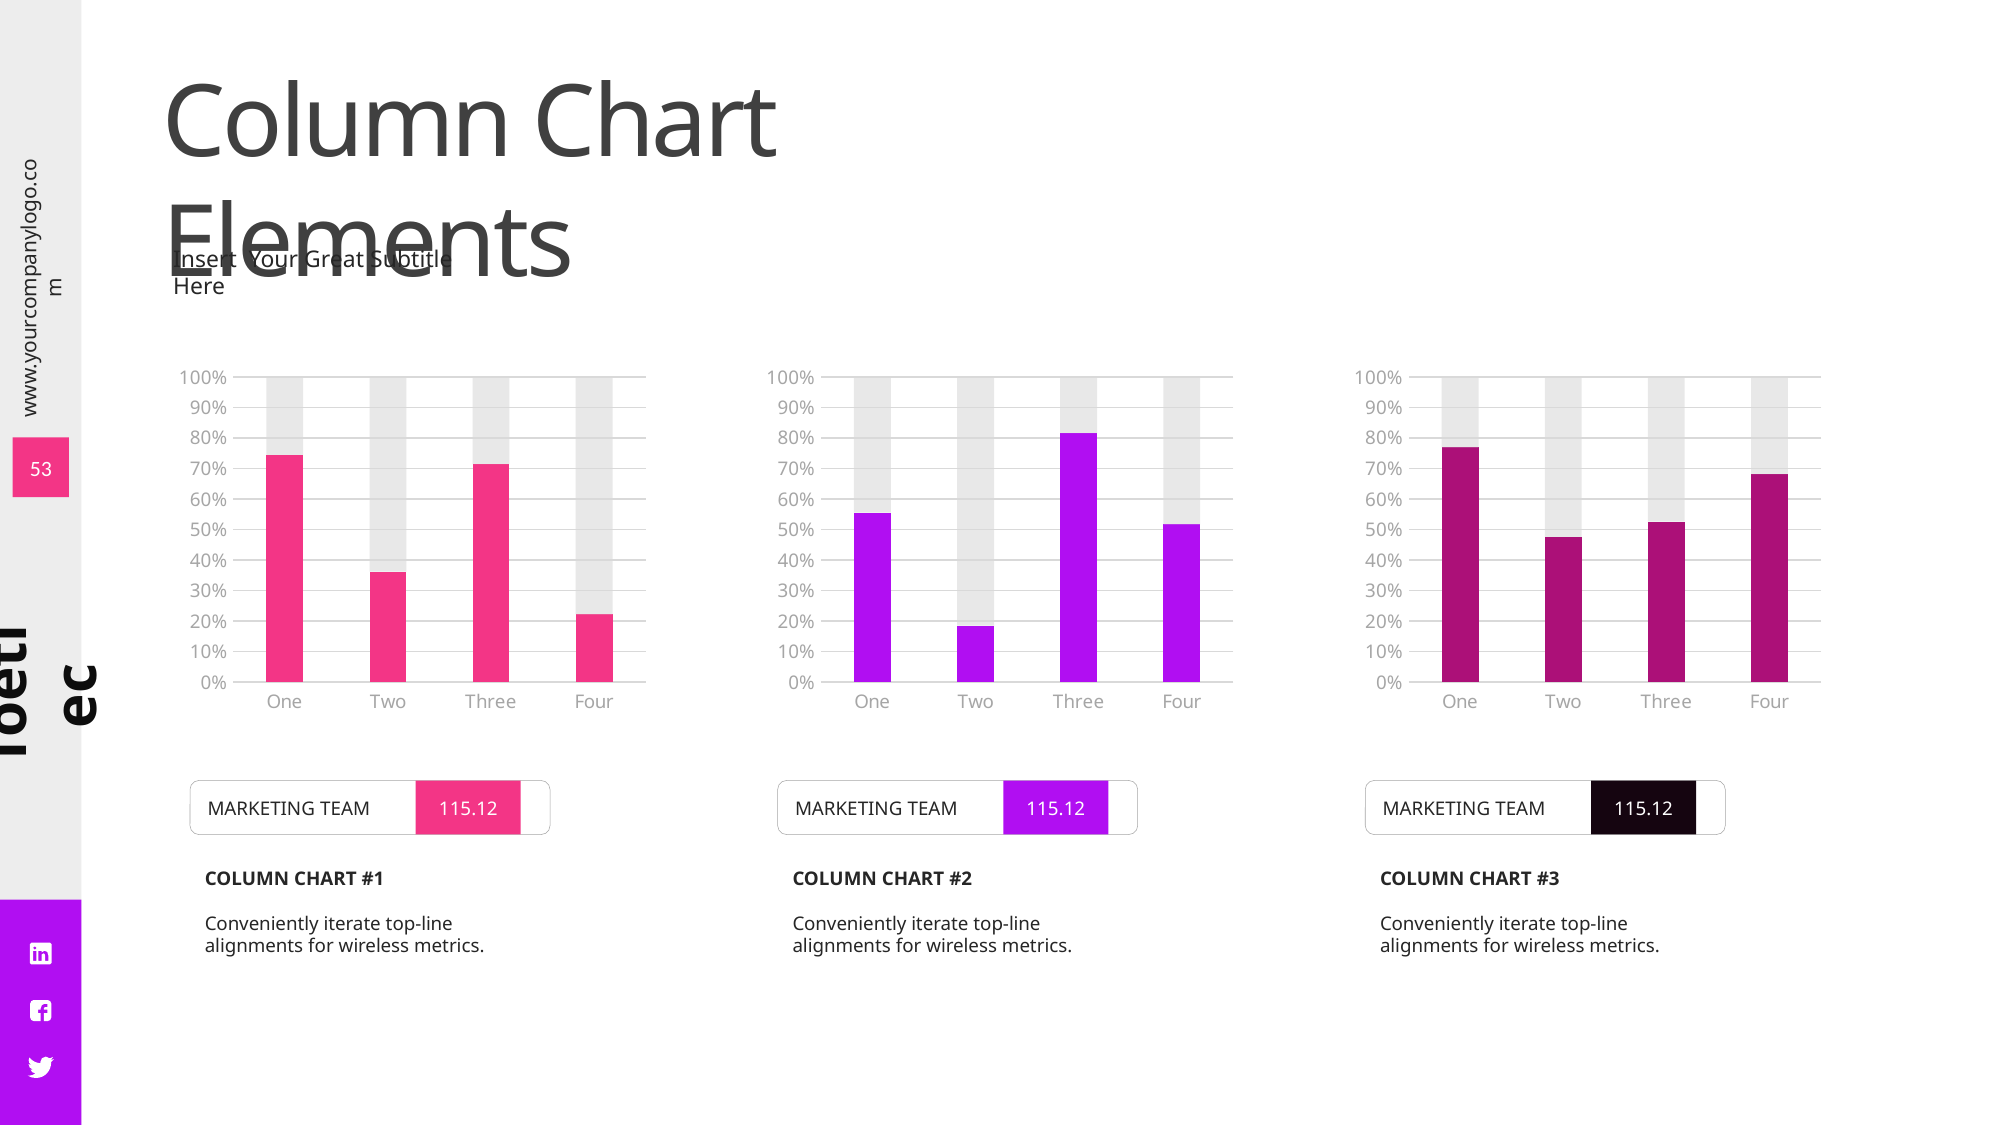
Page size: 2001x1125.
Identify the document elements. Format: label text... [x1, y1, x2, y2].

text_box 115.12 [1002, 779, 1109, 835]
text_box MARKETING TEAM [188, 779, 552, 836]
chart [1344, 356, 1831, 722]
text_box COLUMN CHART #3 Conveniently iterate top-line alignments for wireless metrics. [1365, 859, 1726, 964]
text_box 115.12 [1590, 779, 1697, 835]
text_box COLUMN CHART #2 Conveniently iterate top-line alignments for wireless metrics. [777, 859, 1138, 964]
text_box COLUMN CHART #1 Conveniently iterate top-line alignments for wireless metrics. [190, 859, 550, 964]
text_box Column Chart Elements [147, 116, 987, 236]
text_box MARKETING TEAM [1364, 779, 1727, 836]
chart [756, 356, 1244, 722]
text_box 115.12 [415, 779, 522, 835]
chart [169, 356, 656, 722]
text_box Insert Your Great Subtitle Here [158, 237, 512, 307]
text_box MARKETING TEAM [776, 779, 1139, 836]
slide_number 53 [12, 437, 69, 498]
